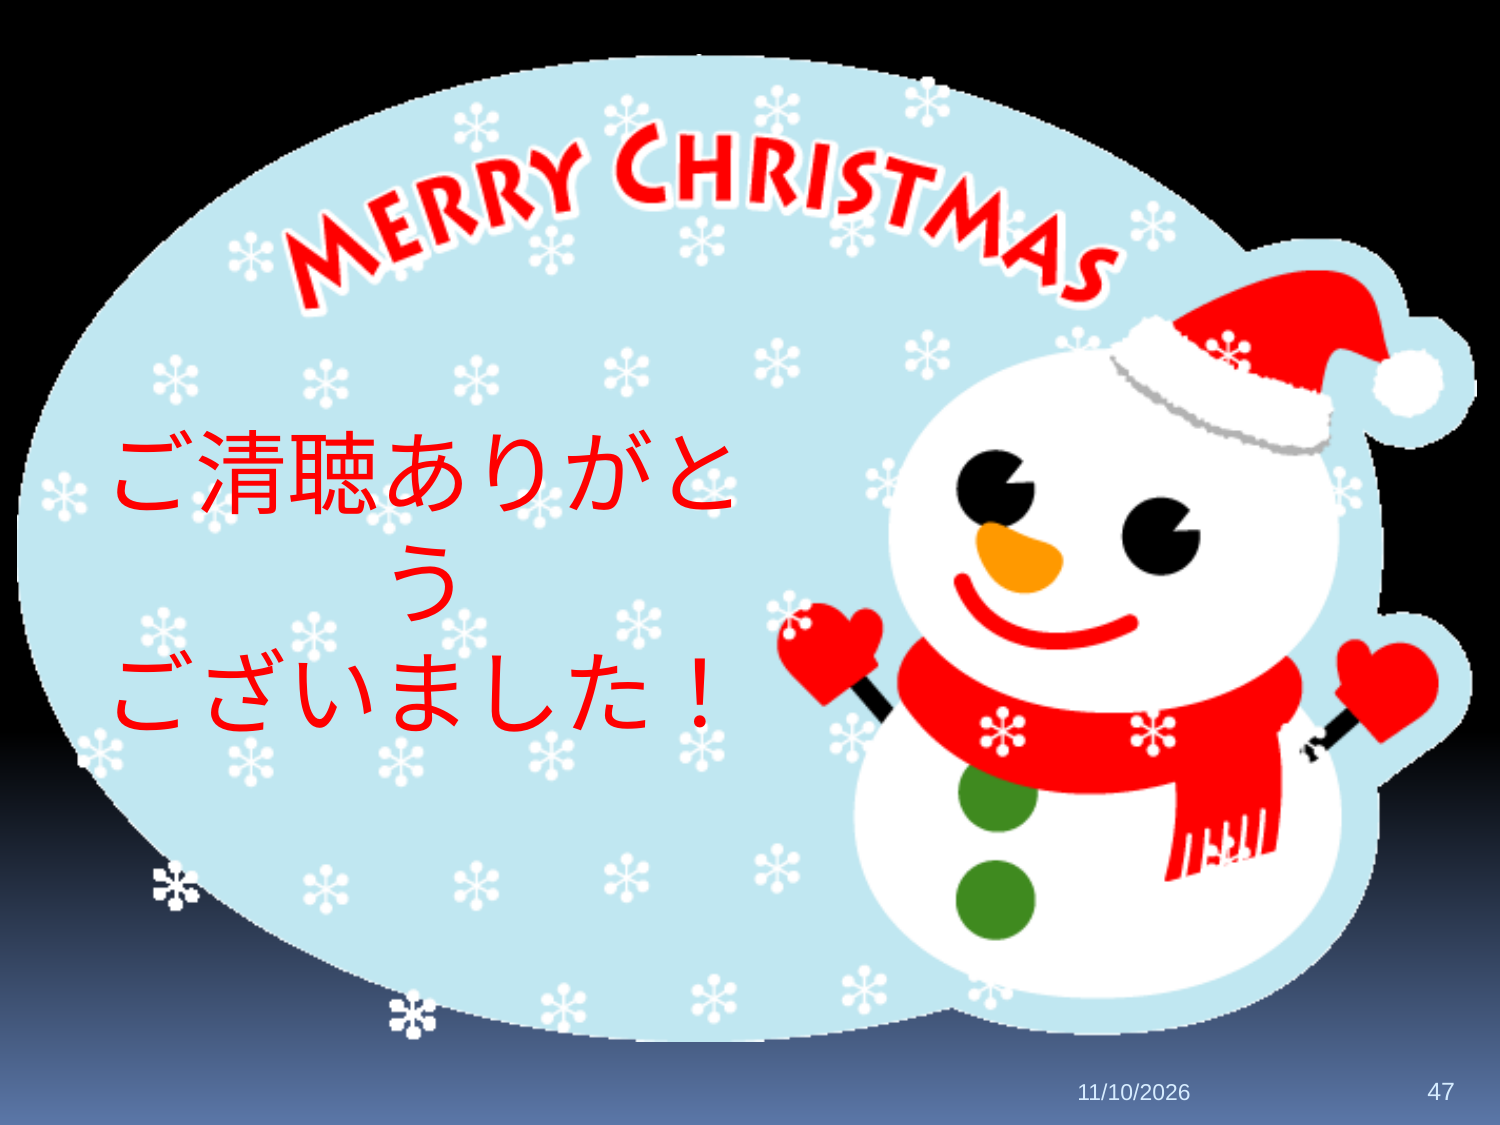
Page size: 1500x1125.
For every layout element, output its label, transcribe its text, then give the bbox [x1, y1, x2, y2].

slide_number 47 [1412, 1052, 1488, 1113]
picture [17, 54, 1477, 1043]
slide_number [1062, 1052, 1412, 1113]
